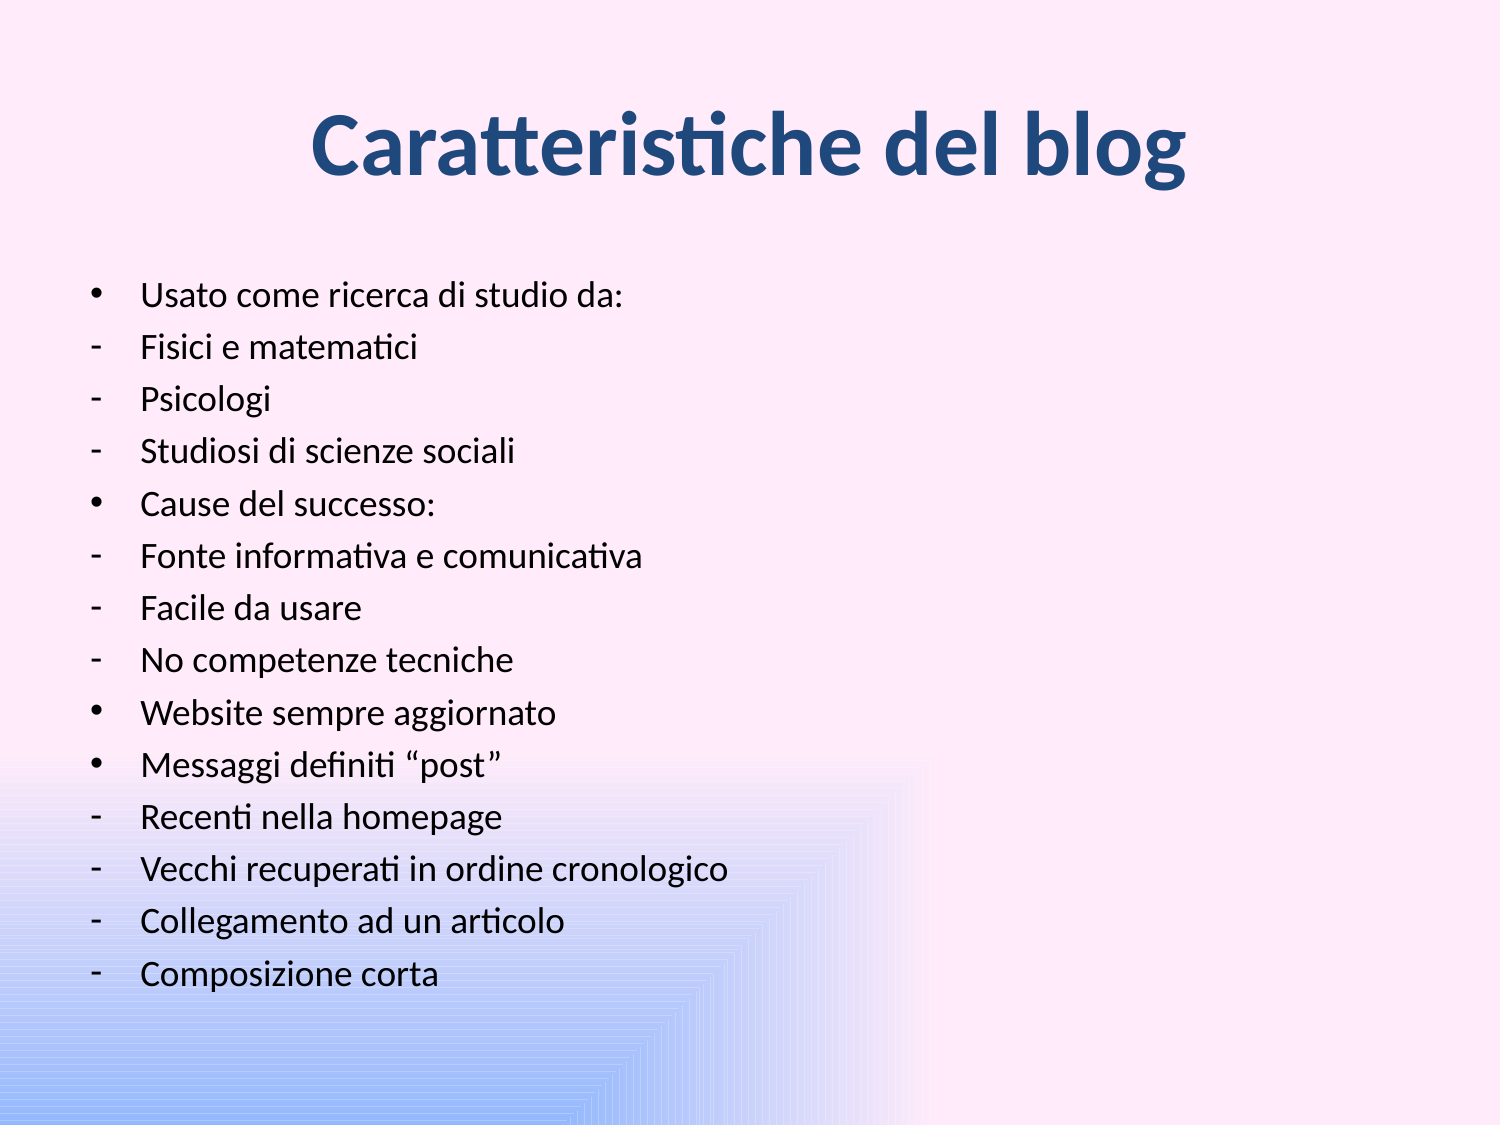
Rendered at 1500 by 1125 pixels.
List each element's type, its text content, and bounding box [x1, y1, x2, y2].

title Caratteristiche del blog [75, 45, 1425, 233]
list Usato come ricerca di studio da: Fisici e matematici Psicologi Studiosi di scienze sociali Cause del successo: Fonte informativa e comunicativa Facile da usare No competenze tecniche Website sempre aggiornato Messaggi definiti “post” Recenti nella homepage Vecchi recuperati in ordine cronologico Collegamento ad un articolo Composizione corta [75, 262, 1425, 1005]
